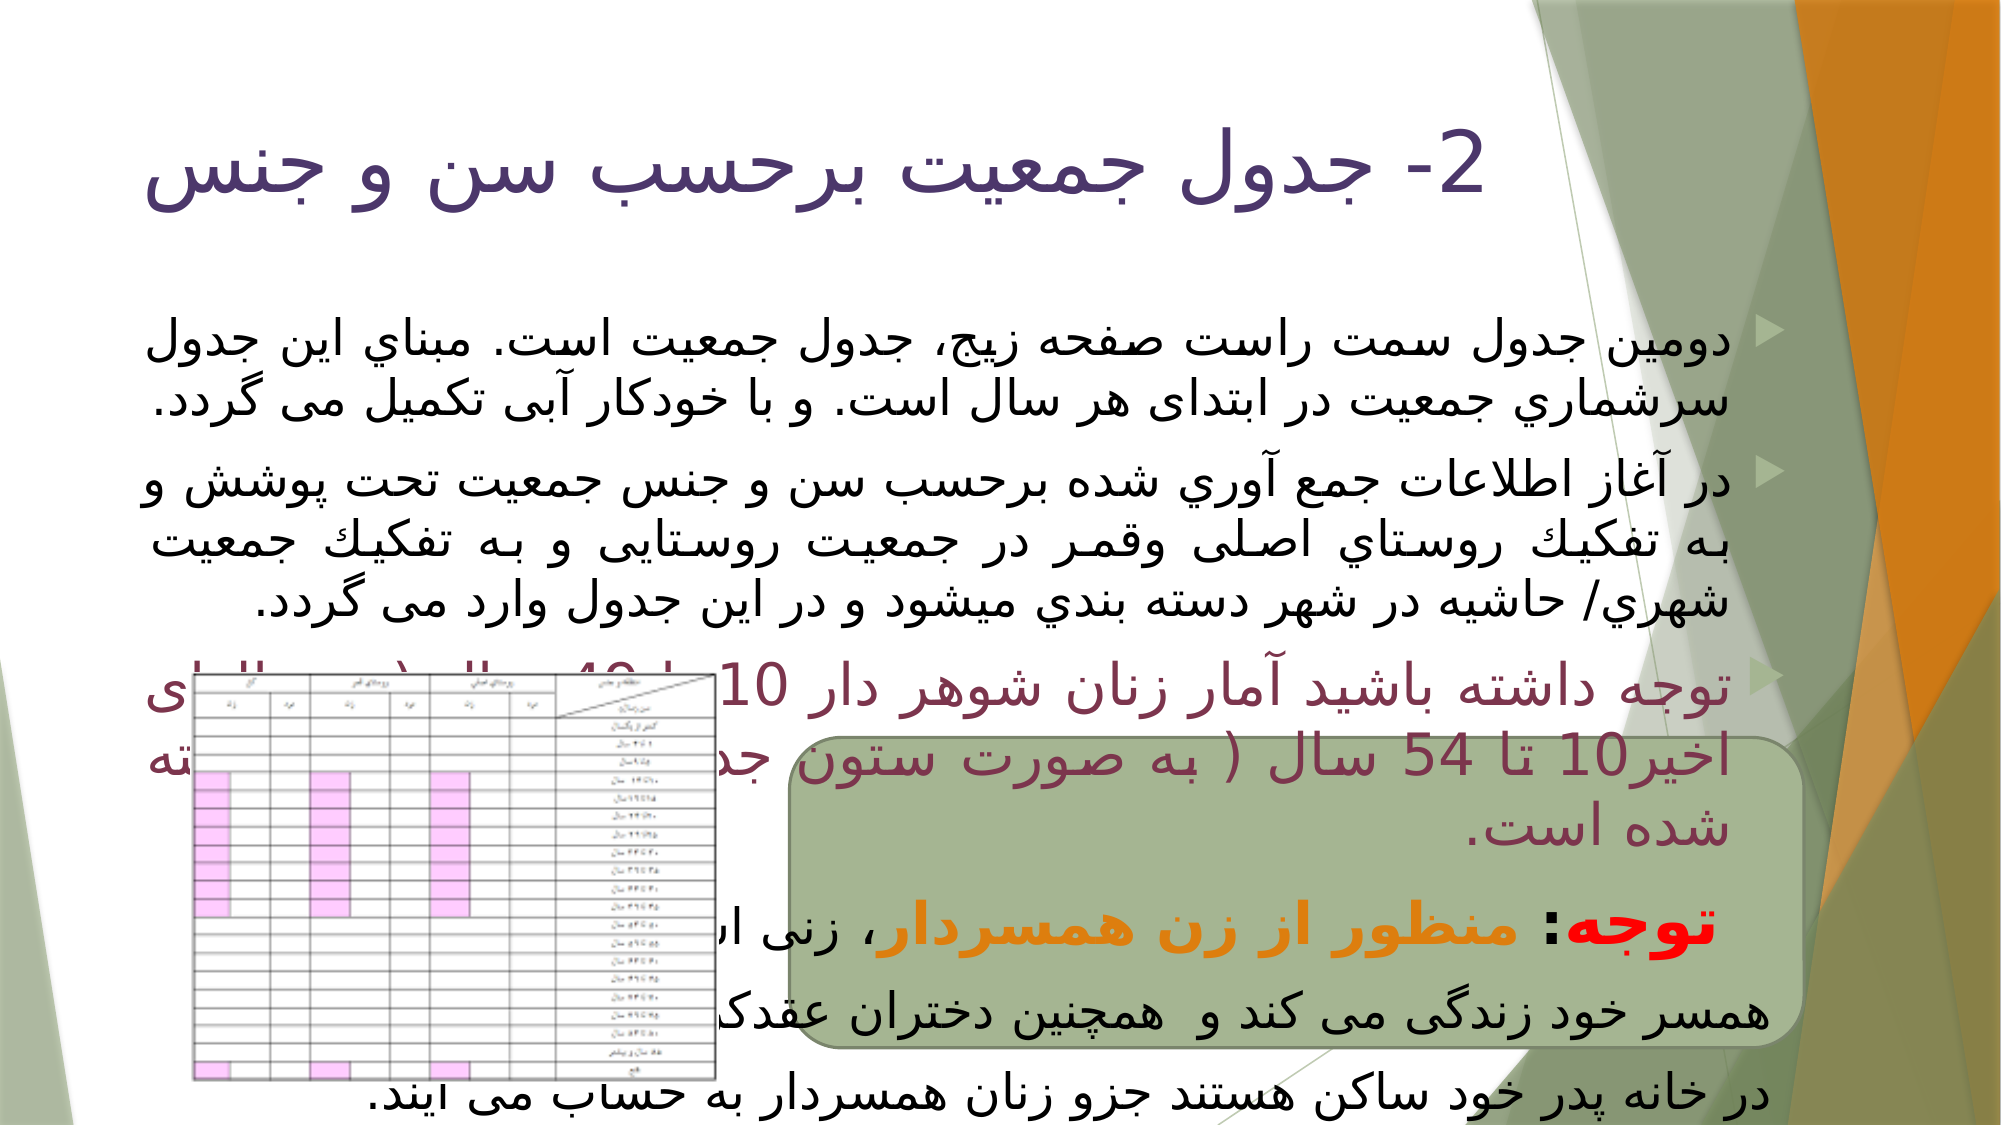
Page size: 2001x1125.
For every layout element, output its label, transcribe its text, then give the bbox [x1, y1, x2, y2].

list دومين جدول سمت راست صفحه زیج، جدول جمعيت است. مبناي این جدول سرشماري جمعیت در ابتدای هر سال است. و با خودکار آبی تکمیل می گردد. در آغاز اطلاعات جمع آوري شده برحسب سن و جنس جمعيت تحت پوشش و به تفکيك روستاي اصلی وقمر در جمعيت روستایی و به تفکيك جمعيت شهري/ حاشيه در شهر دسته بندي میشود و در این جدول وارد می گردد. توجه داشته باشید آمار زنان شوهر دار 10 تا 49 سال (در سالهای اخیر10 تا 54 سال ( به صورت ستون جداگانه نیز در نظر گرفته شده است. توجه: منظور از زن همسردار، زنی است كه در خانه همسر خود زندگی می كند و همچنین دختران عقدكرده اي كه هنوز در خانه پدر خود ساكن هستند جزو زنان همسردار به حساب می آیند. [127, 298, 1805, 1048]
title 2- جدول جمعیت برحسب سن و جنس [111, 99, 1522, 317]
picture [190, 672, 720, 1084]
